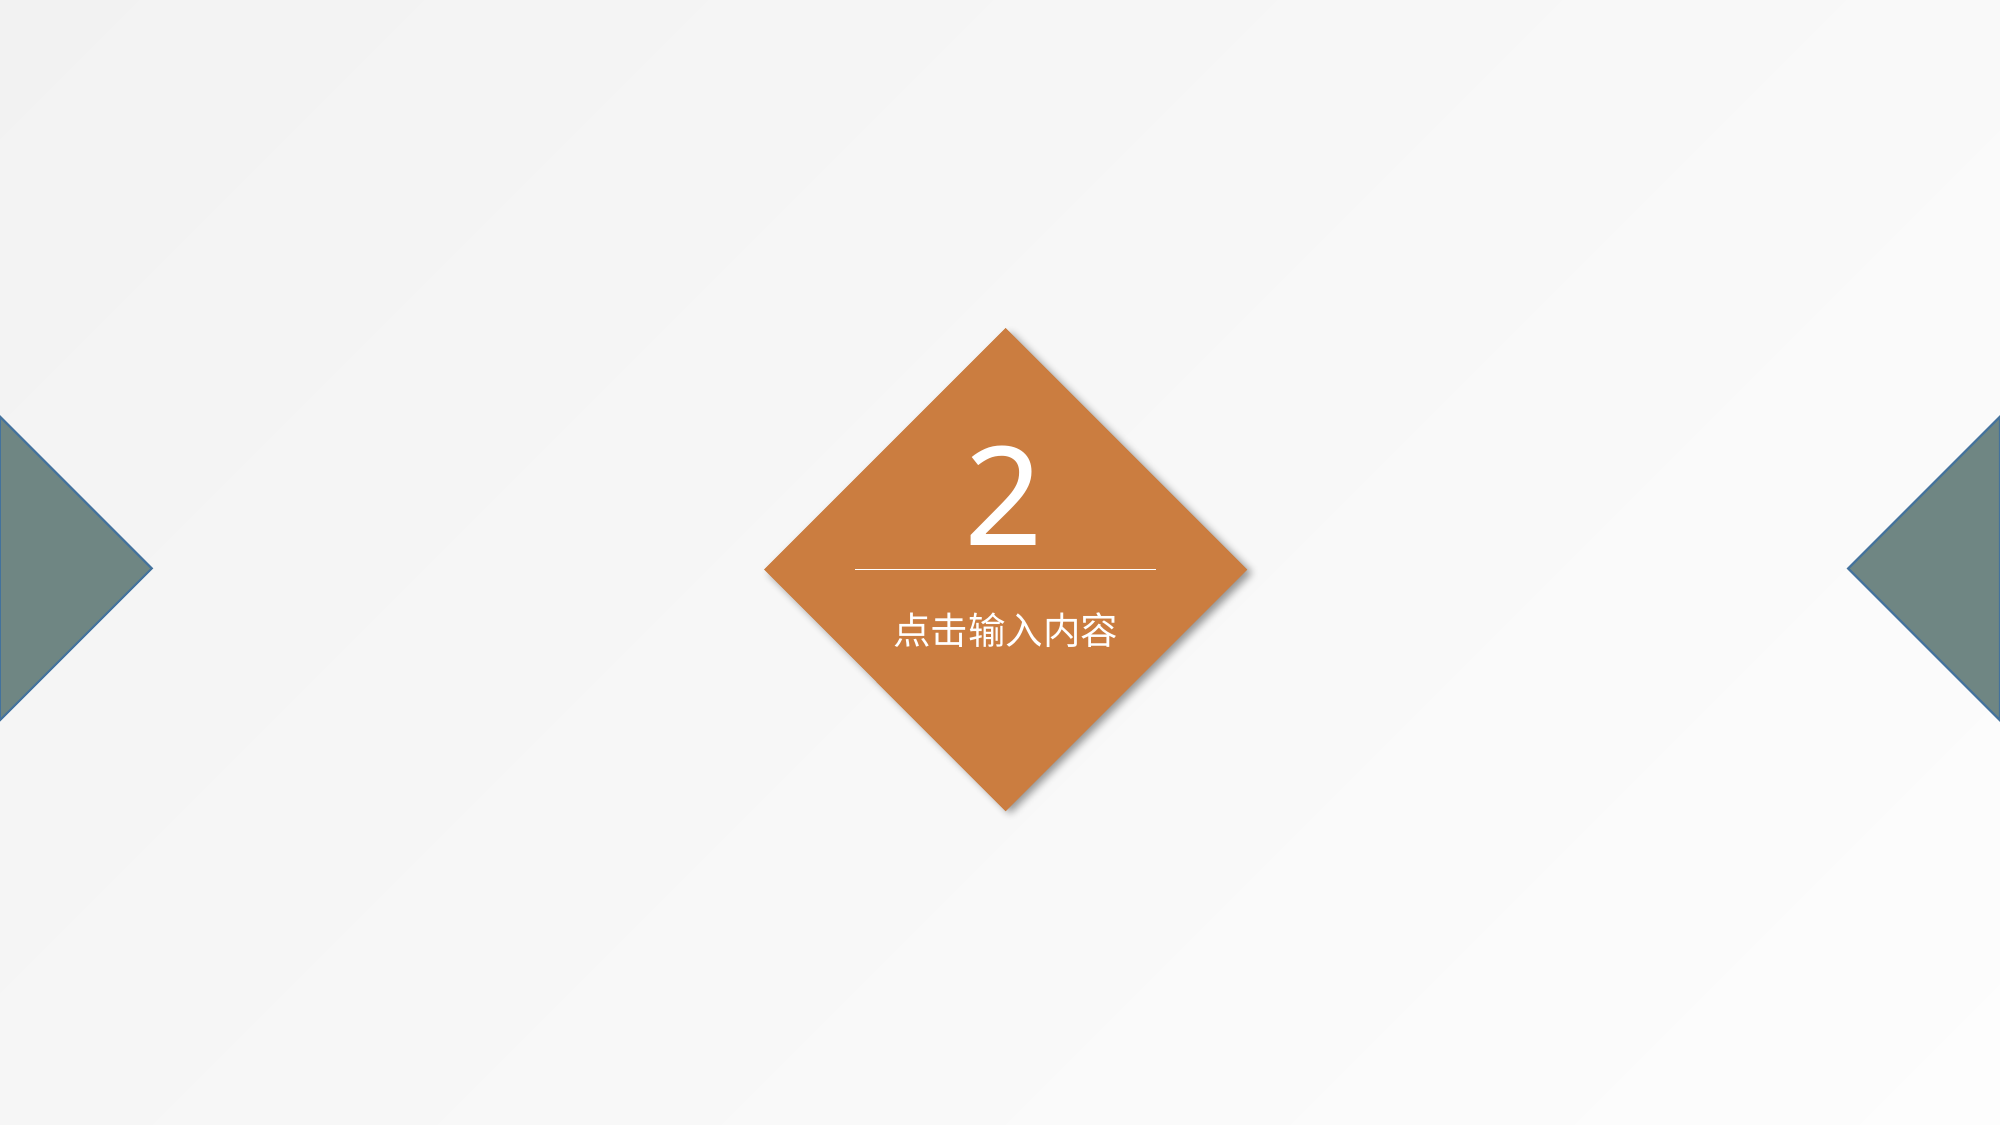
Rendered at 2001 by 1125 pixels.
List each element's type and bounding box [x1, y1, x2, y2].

text_box [764, 328, 1248, 812]
text_box [1846, 415, 2000, 722]
text_box [0, 415, 154, 722]
